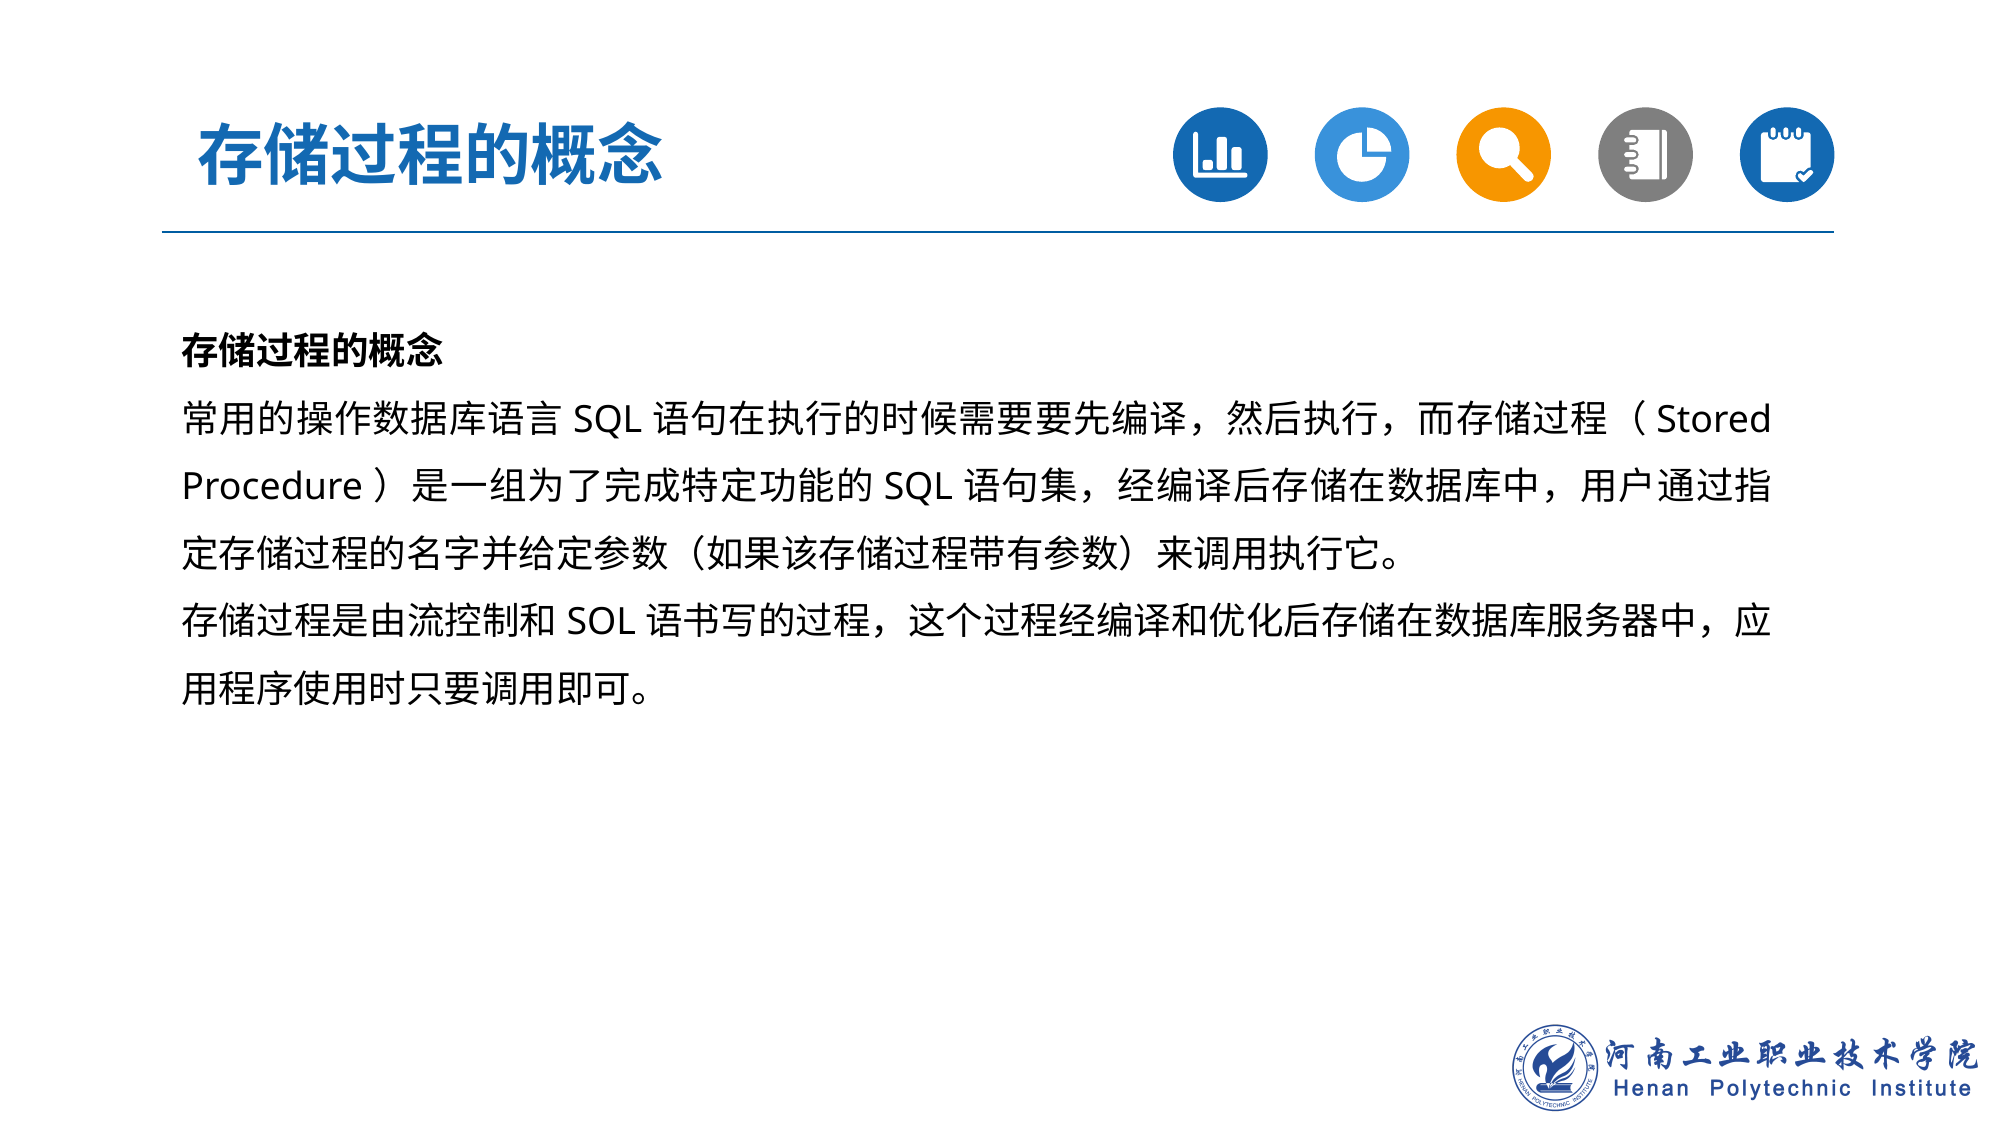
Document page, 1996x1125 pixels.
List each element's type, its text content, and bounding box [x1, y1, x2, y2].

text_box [1456, 107, 1552, 203]
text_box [1314, 107, 1410, 203]
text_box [1172, 107, 1268, 203]
text_box 存储过程的概念 常用的操作数据库语言SQL语句在执行的时候需要要先编译，然后执行，而存储过程（Stored Procedure）是一组为了完成特定功能的SQL语句集，经编译后存储在数据库中，用户通过指定存储过程的名字并给定参数（如果该存储过程带有参数）来调用执行它。 存储过程是由流控制和SOL语书写的过程，这个过程经编译和优化后存储在数据库服务器中，应用程序使用时只要调用即可。 [161, 294, 1793, 710]
picture [1493, 1020, 1984, 1118]
text_box 存储过程的概念 [110, 93, 752, 203]
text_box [1598, 107, 1694, 203]
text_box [1739, 107, 1835, 203]
